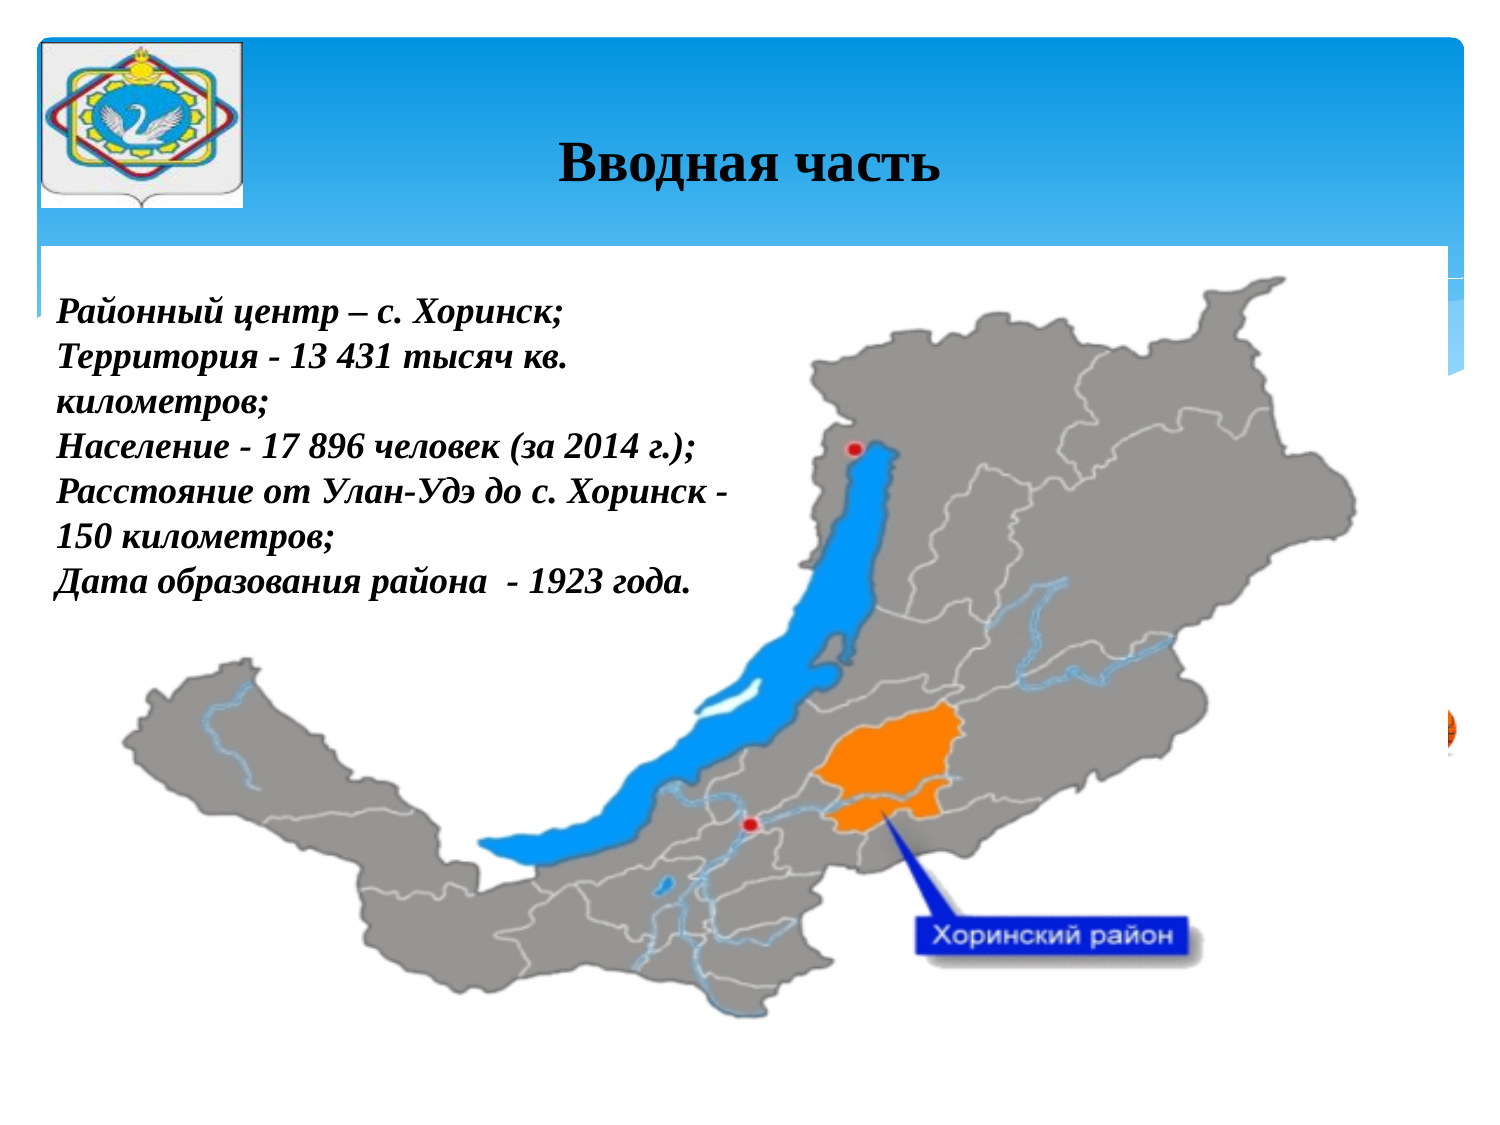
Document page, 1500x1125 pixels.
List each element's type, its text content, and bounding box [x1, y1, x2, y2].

title Вводная часть [35, 55, 1465, 261]
picture [40, 43, 243, 209]
picture [41, 246, 1460, 1053]
